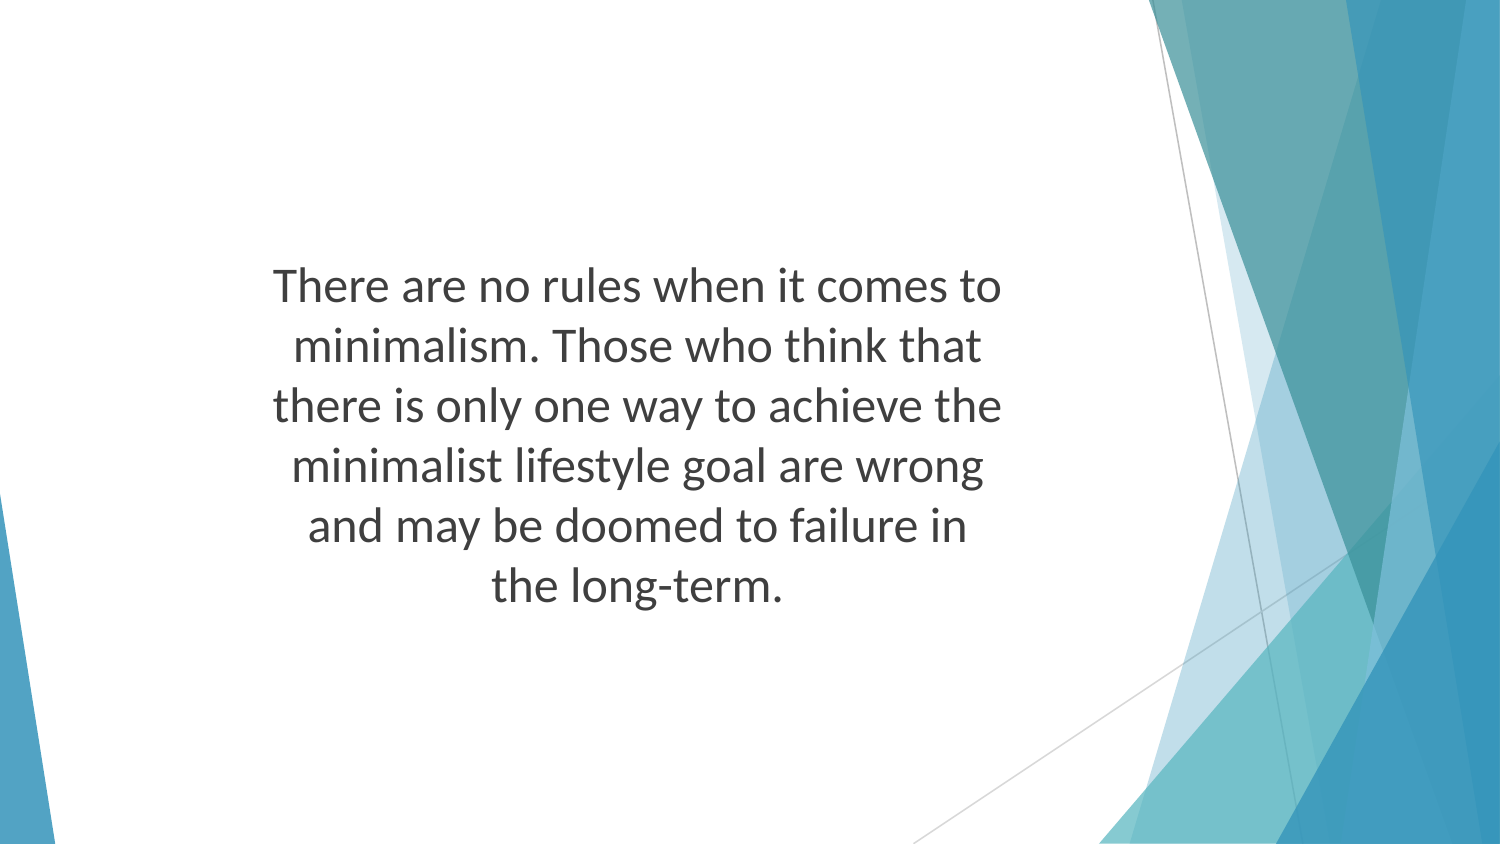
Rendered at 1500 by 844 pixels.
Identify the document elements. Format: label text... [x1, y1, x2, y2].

list There are no rules when it comes to minimalism. Those who think that there is only one way to achieve the minimalist lifestyle goal are wrong and may be doomed to failure in the long-term. [253, 244, 1022, 694]
